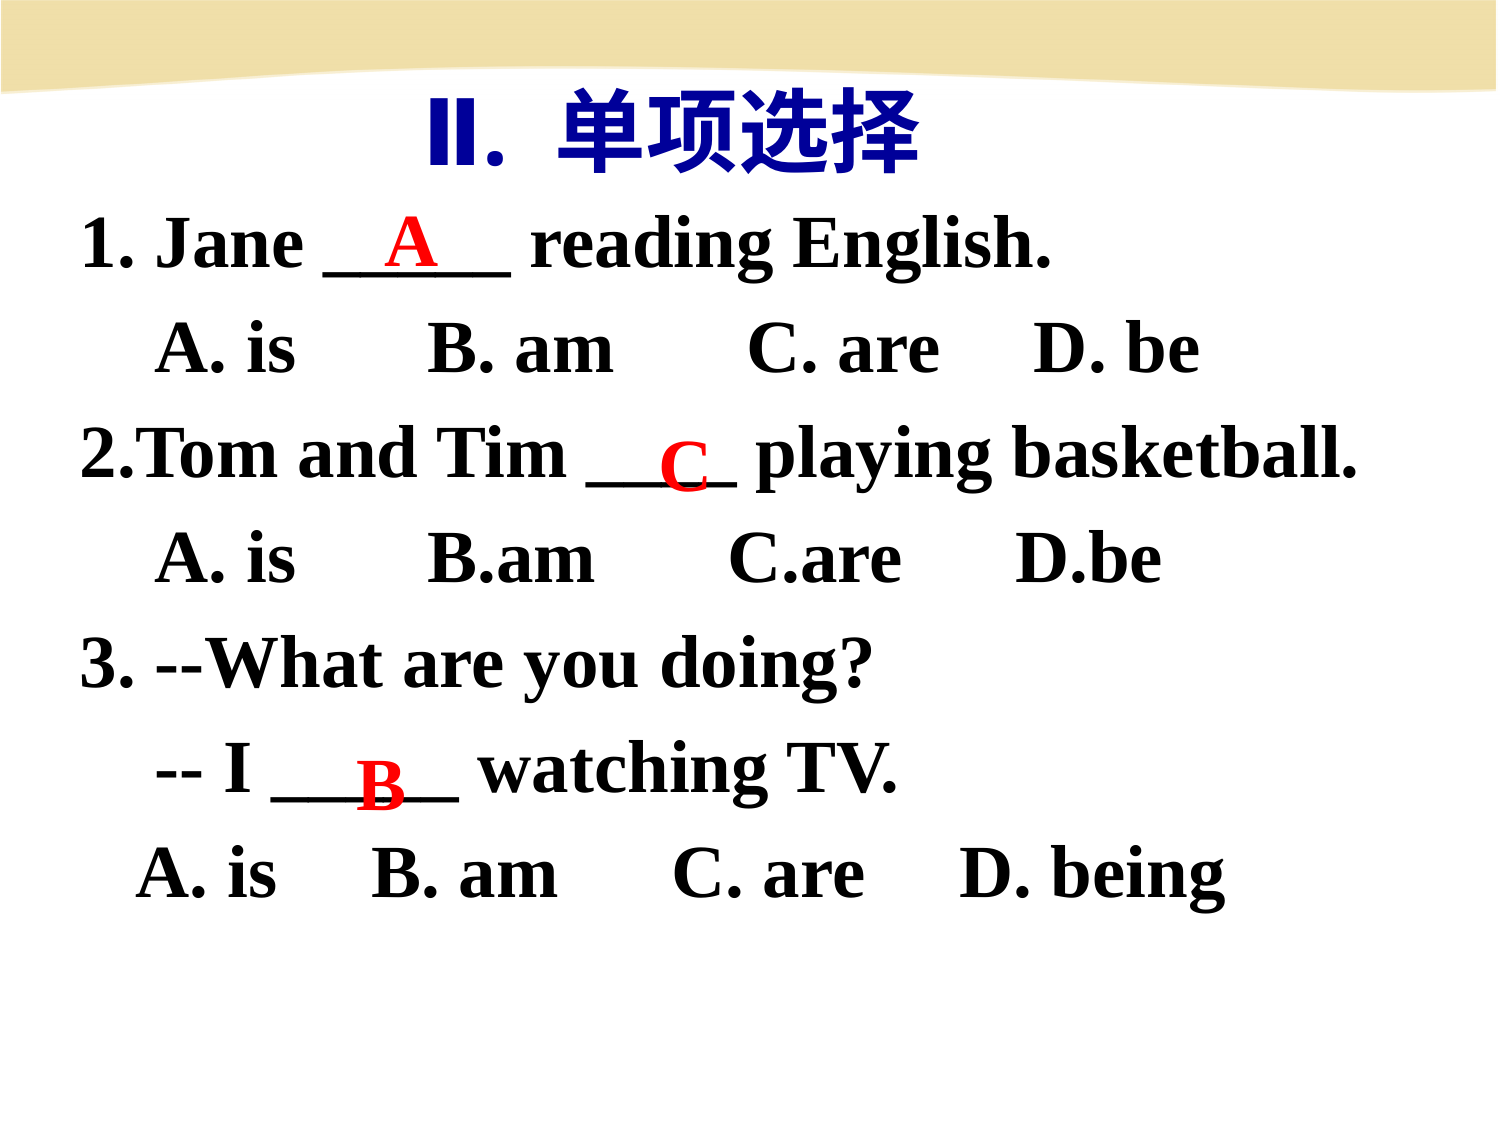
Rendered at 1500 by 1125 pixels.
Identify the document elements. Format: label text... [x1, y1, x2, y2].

text_box C [643, 408, 739, 514]
text_box Ⅱ. 单项选择 [407, 66, 1034, 191]
text_box B [324, 727, 438, 833]
text_box Jane _____ reading English. A. is B. am C. are D. be Tom and Tim ____ playing basketball. A. is B.am C.are D.be 3. --What are you doing? -- I _____ watching TV. A. is B. am C. are D. being [64, 184, 1447, 966]
text_box A [336, 184, 487, 290]
picture [0, 0, 1500, 100]
